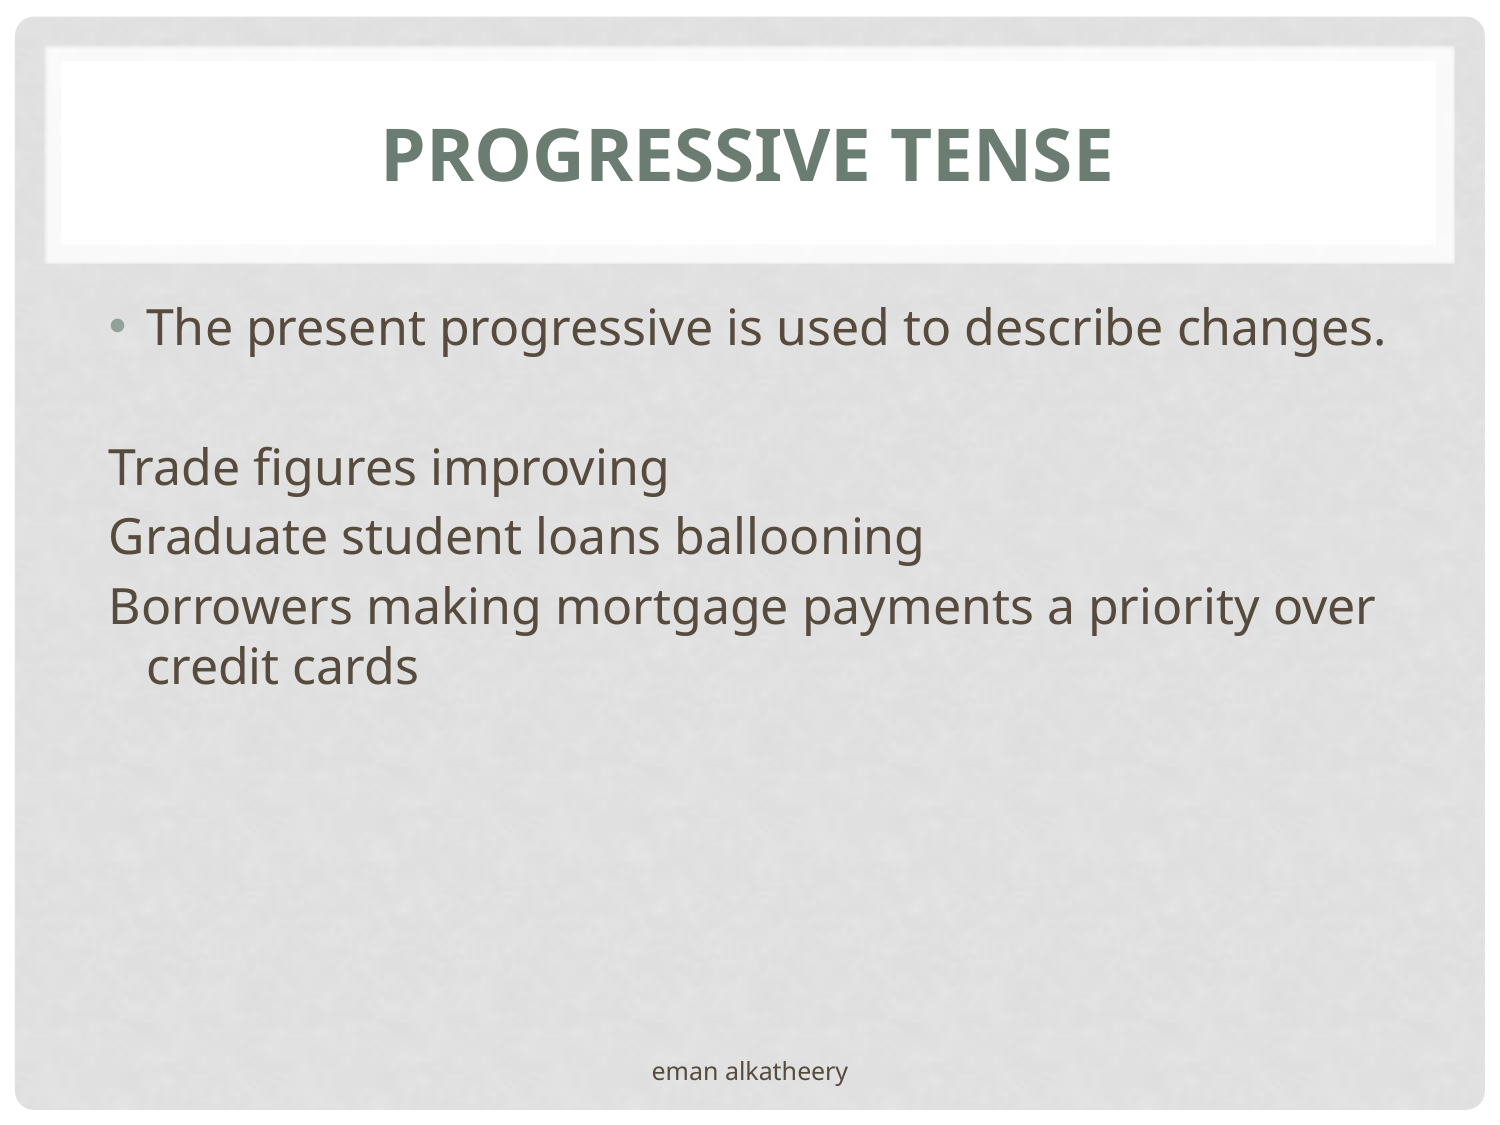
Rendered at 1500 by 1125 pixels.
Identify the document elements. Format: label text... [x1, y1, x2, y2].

footer eman alkatheery [512, 1042, 988, 1103]
list The present progressive is used to describe changes. Trade figures improving Graduate student loans ballooning Borrowers making mortgage payments a priority over credit cards [75, 287, 1425, 1005]
title Progressive tense [69, 66, 1425, 238]
